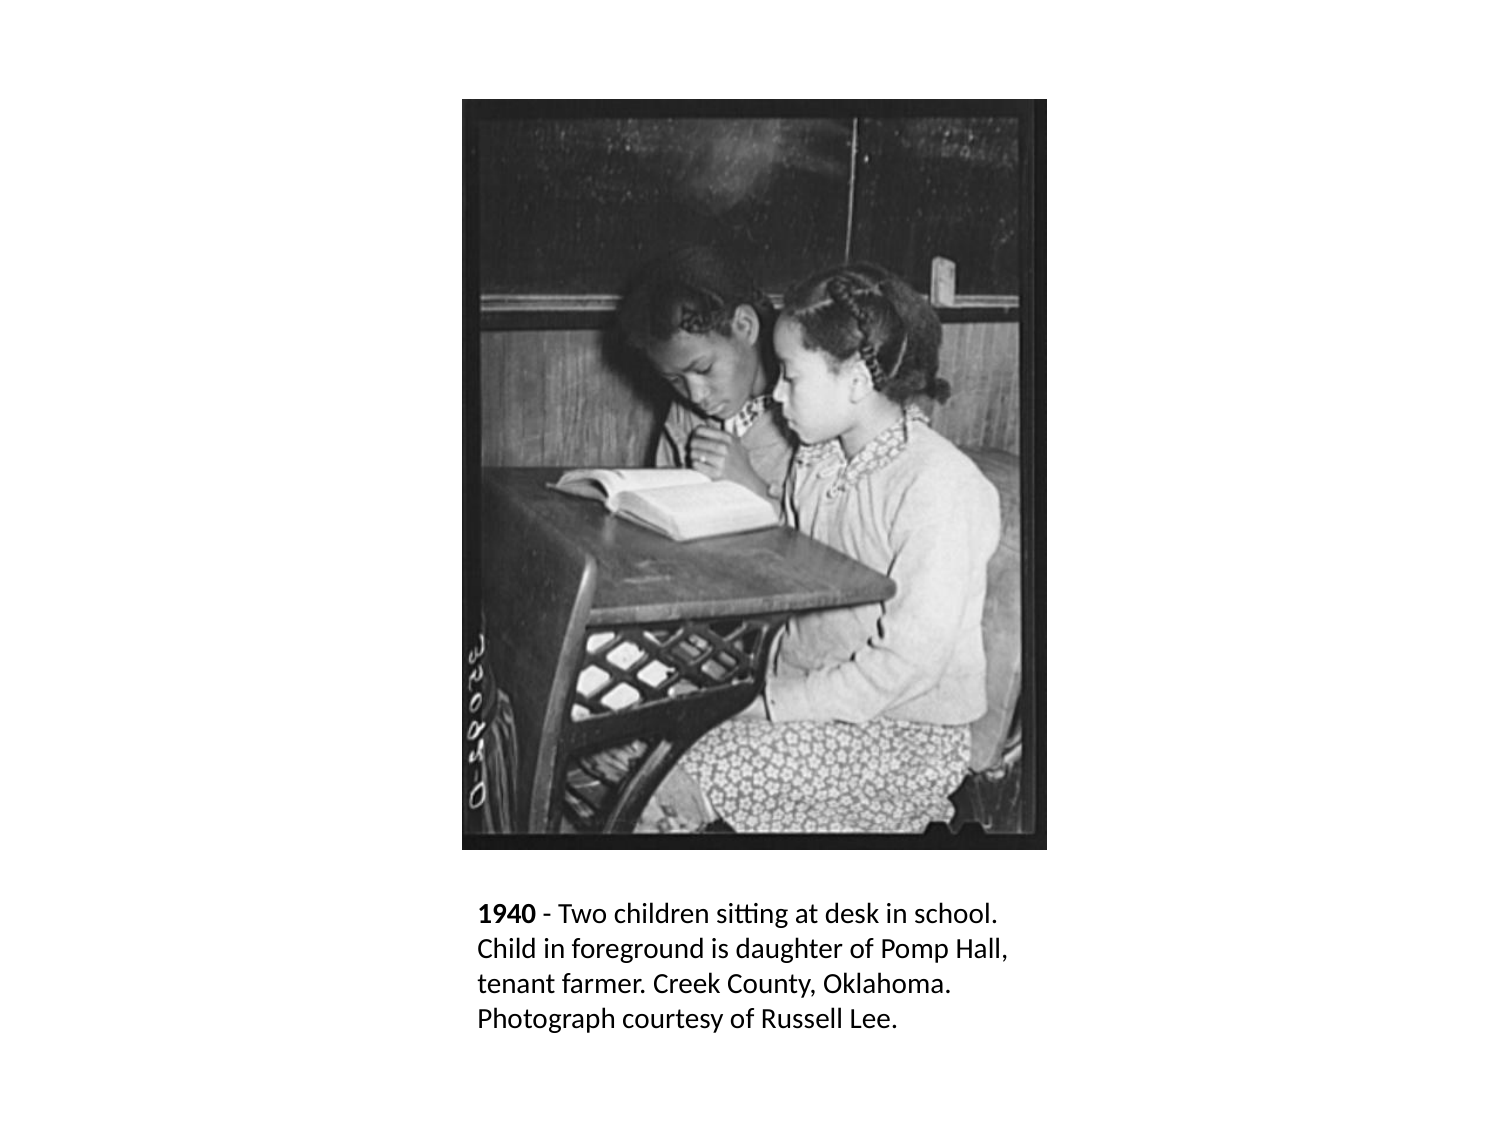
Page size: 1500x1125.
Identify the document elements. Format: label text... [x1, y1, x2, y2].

picture [462, 99, 1047, 851]
text_box 1940 - Two children sitting at desk in school. Child in foreground is daughter of Pomp Hall, tenant farmer. Creek County, Oklahoma. Photograph courtesy of Russell Lee. [462, 887, 1046, 1042]
